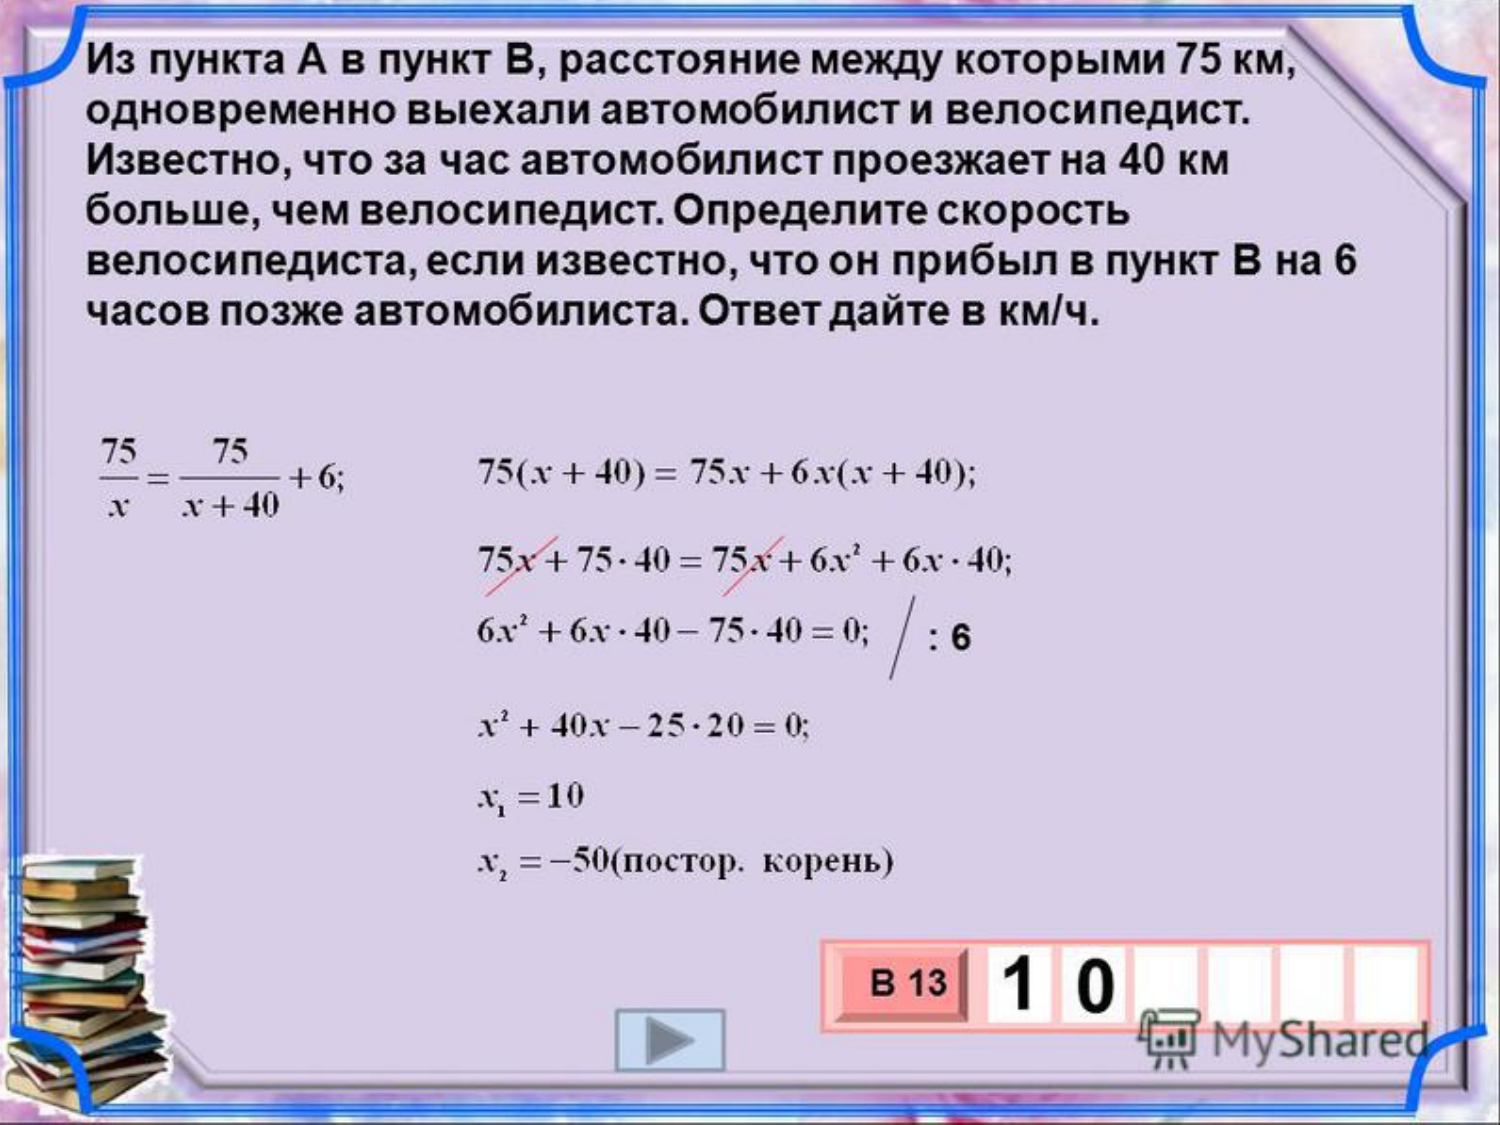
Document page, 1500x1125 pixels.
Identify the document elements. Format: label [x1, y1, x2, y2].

list [0, 0, 1500, 1125]
